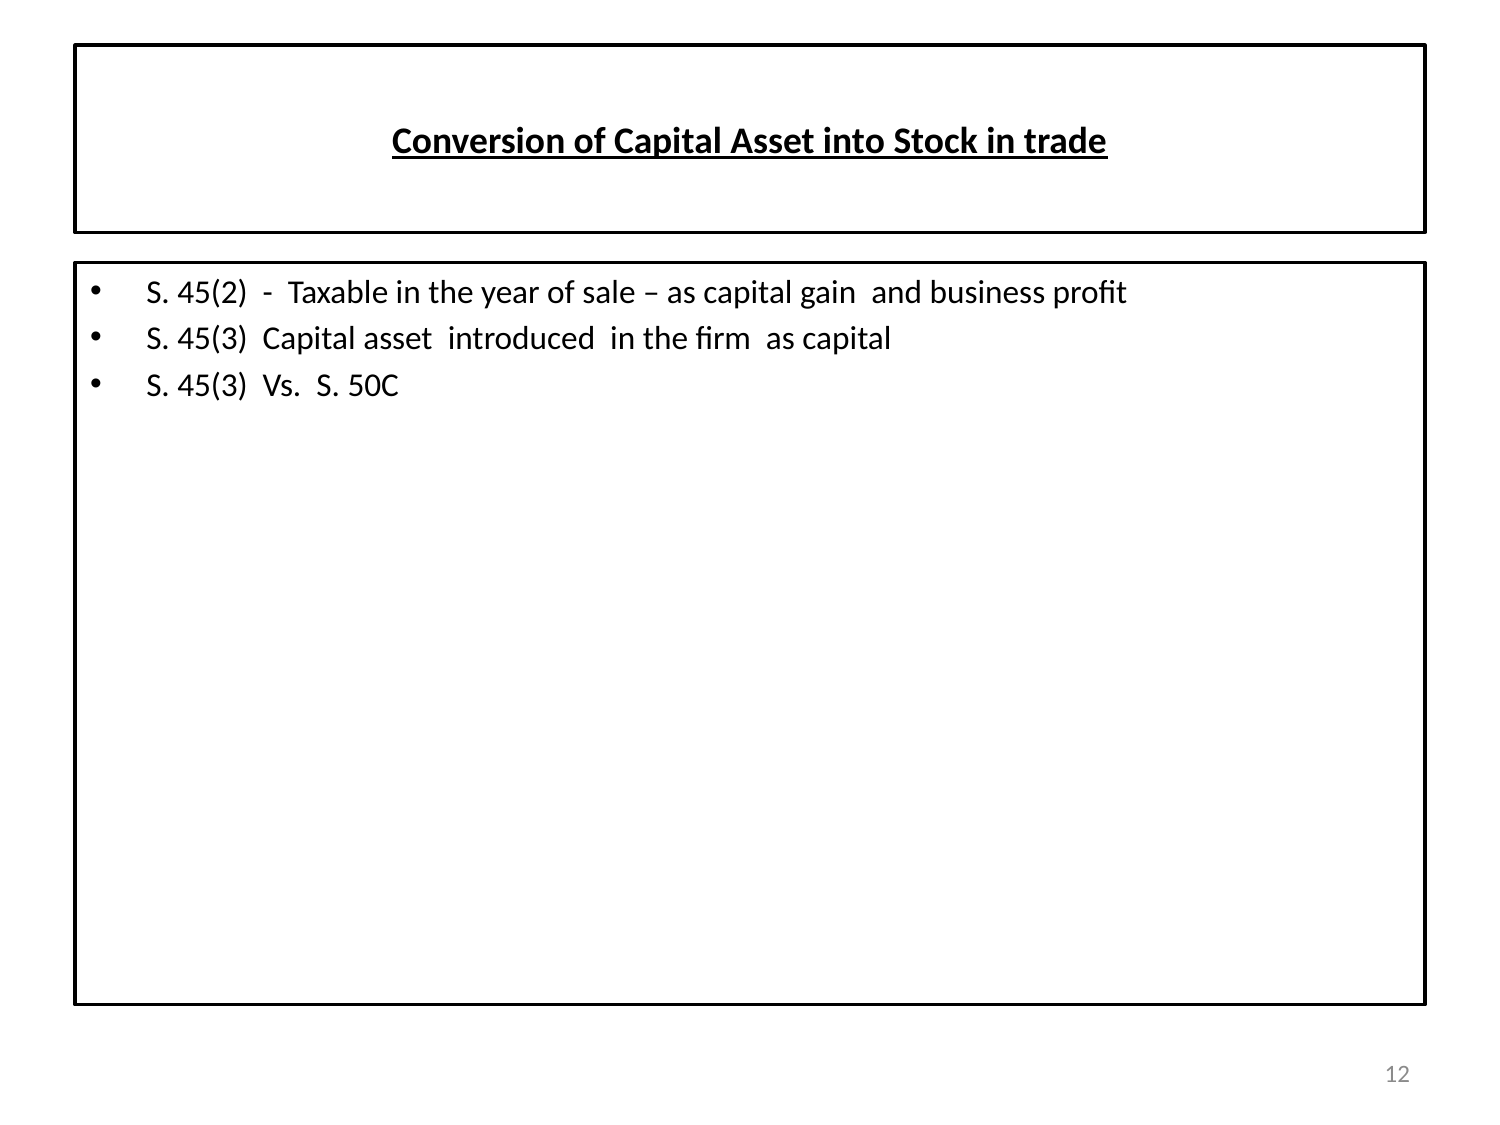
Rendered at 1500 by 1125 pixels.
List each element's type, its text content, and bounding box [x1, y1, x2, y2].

title Conversion of Capital Asset into Stock in trade [75, 45, 1425, 233]
list S. 45(2) - Taxable in the year of sale – as capital gain and business profit S. 45(3) Capital asset introduced in the firm as capital S. 45(3) Vs. S. 50C [75, 262, 1425, 1005]
slide_number 12 [1074, 1042, 1425, 1103]
